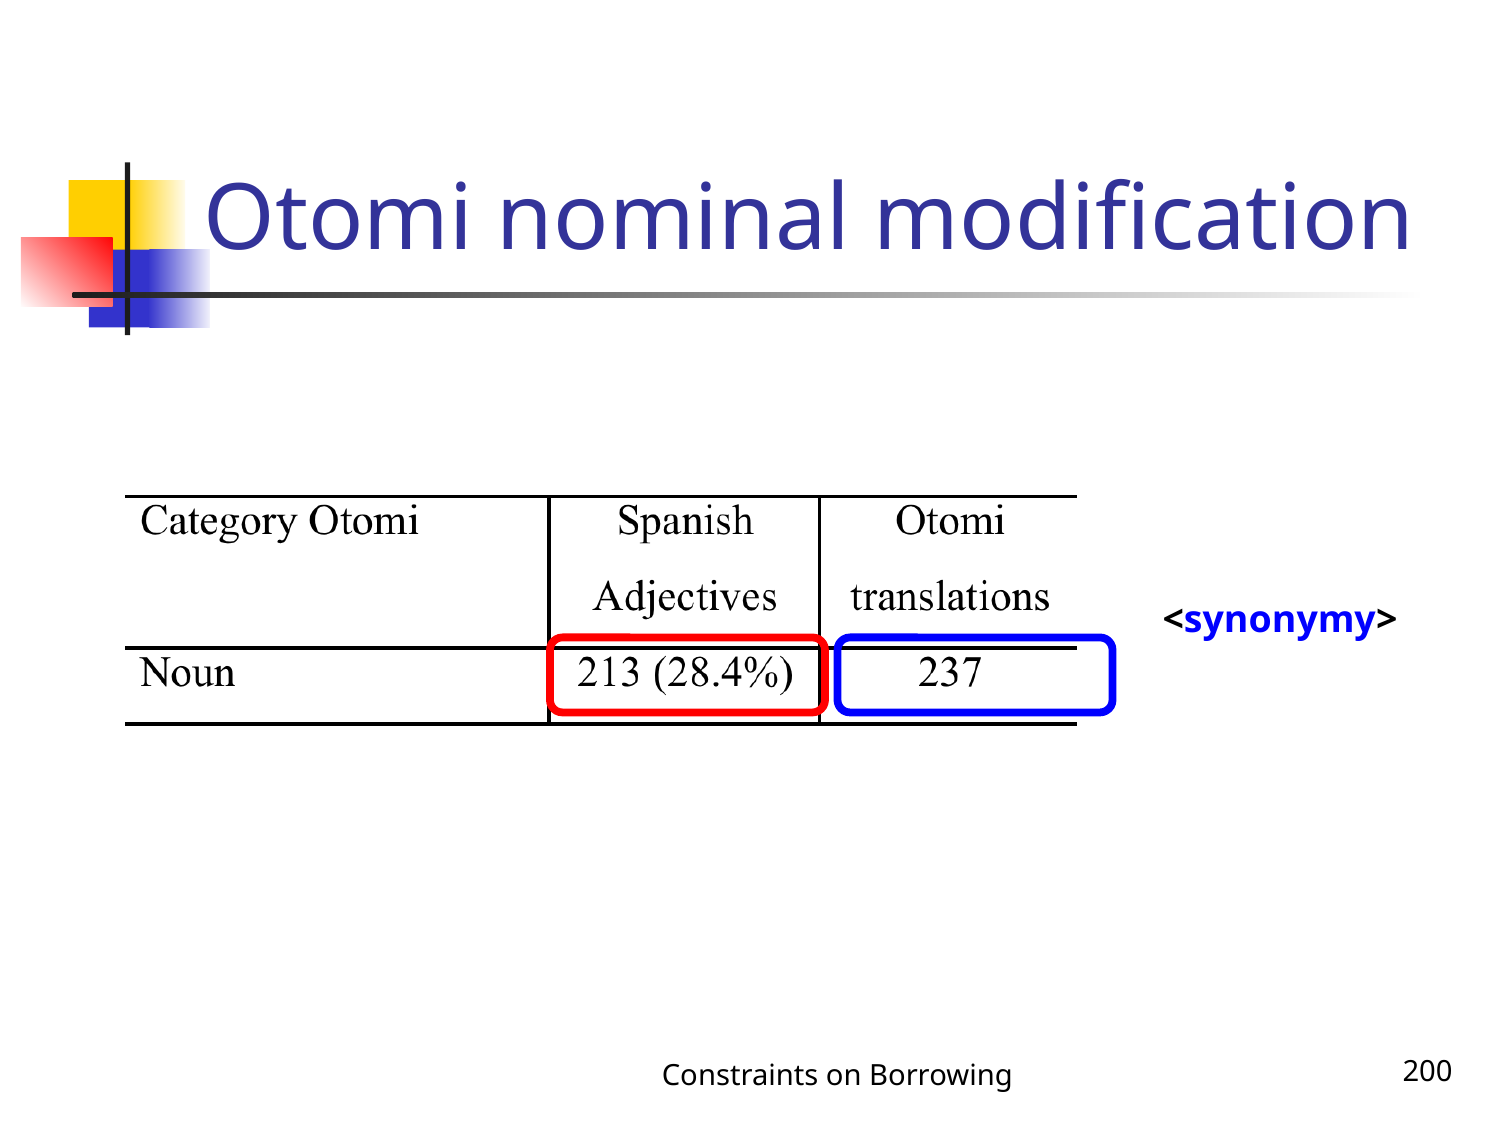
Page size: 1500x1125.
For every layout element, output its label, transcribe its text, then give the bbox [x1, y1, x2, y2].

title Otomi nominal modification [188, 34, 1468, 276]
footer Constraints on Borrowing [599, 1023, 1076, 1100]
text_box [124, 345, 1500, 776]
slide_number 200 [1154, 1023, 1468, 1100]
